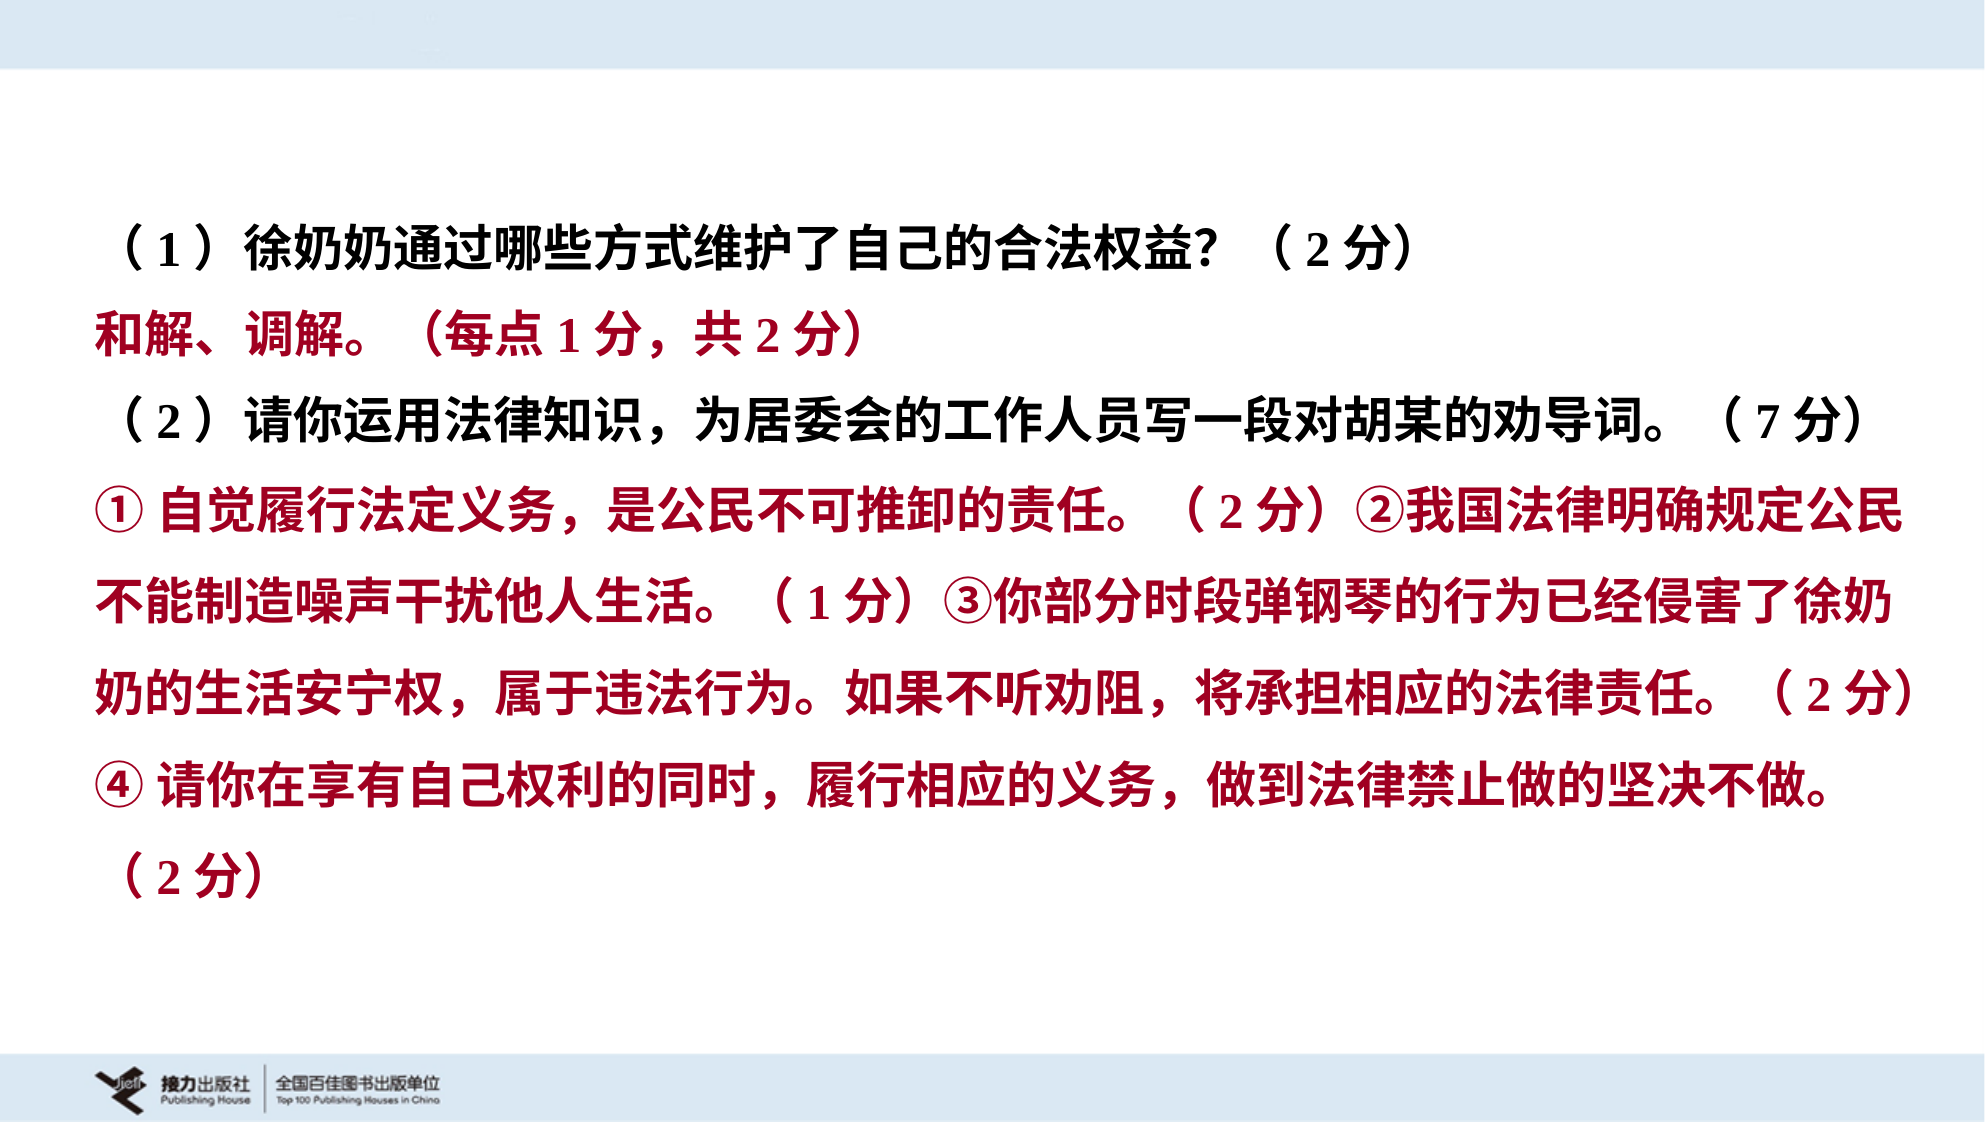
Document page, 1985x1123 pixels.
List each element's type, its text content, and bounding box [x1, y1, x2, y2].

text_box （1）徐奶奶通过哪些方式维护了自己的合法权益？（2分） [94, 189, 1892, 274]
text_box ①自觉履行法定义务，是公民不可推卸的责任。（2分）②我国法律明确规定公民 不能制造噪声干扰他人生活。（1分）③你部分时段弹钢琴的行为已经侵害了徐奶 奶的生活安宁权，属于违法行为。如果不听劝阻，将承担相应的法律责任。（2分） ④请你在享有自己权利的同时，履行相应的义务，做到法律禁止做的坚决不做。 （2分） [94, 446, 1892, 905]
picture [0, 0, 1985, 1122]
text_box （2）请你运用法律知识，为居委会的工作人员写一段对胡某的劝导词。（7分） [94, 360, 1892, 446]
text_box 和解、调解。（每点1分，共2分） [94, 274, 1892, 360]
